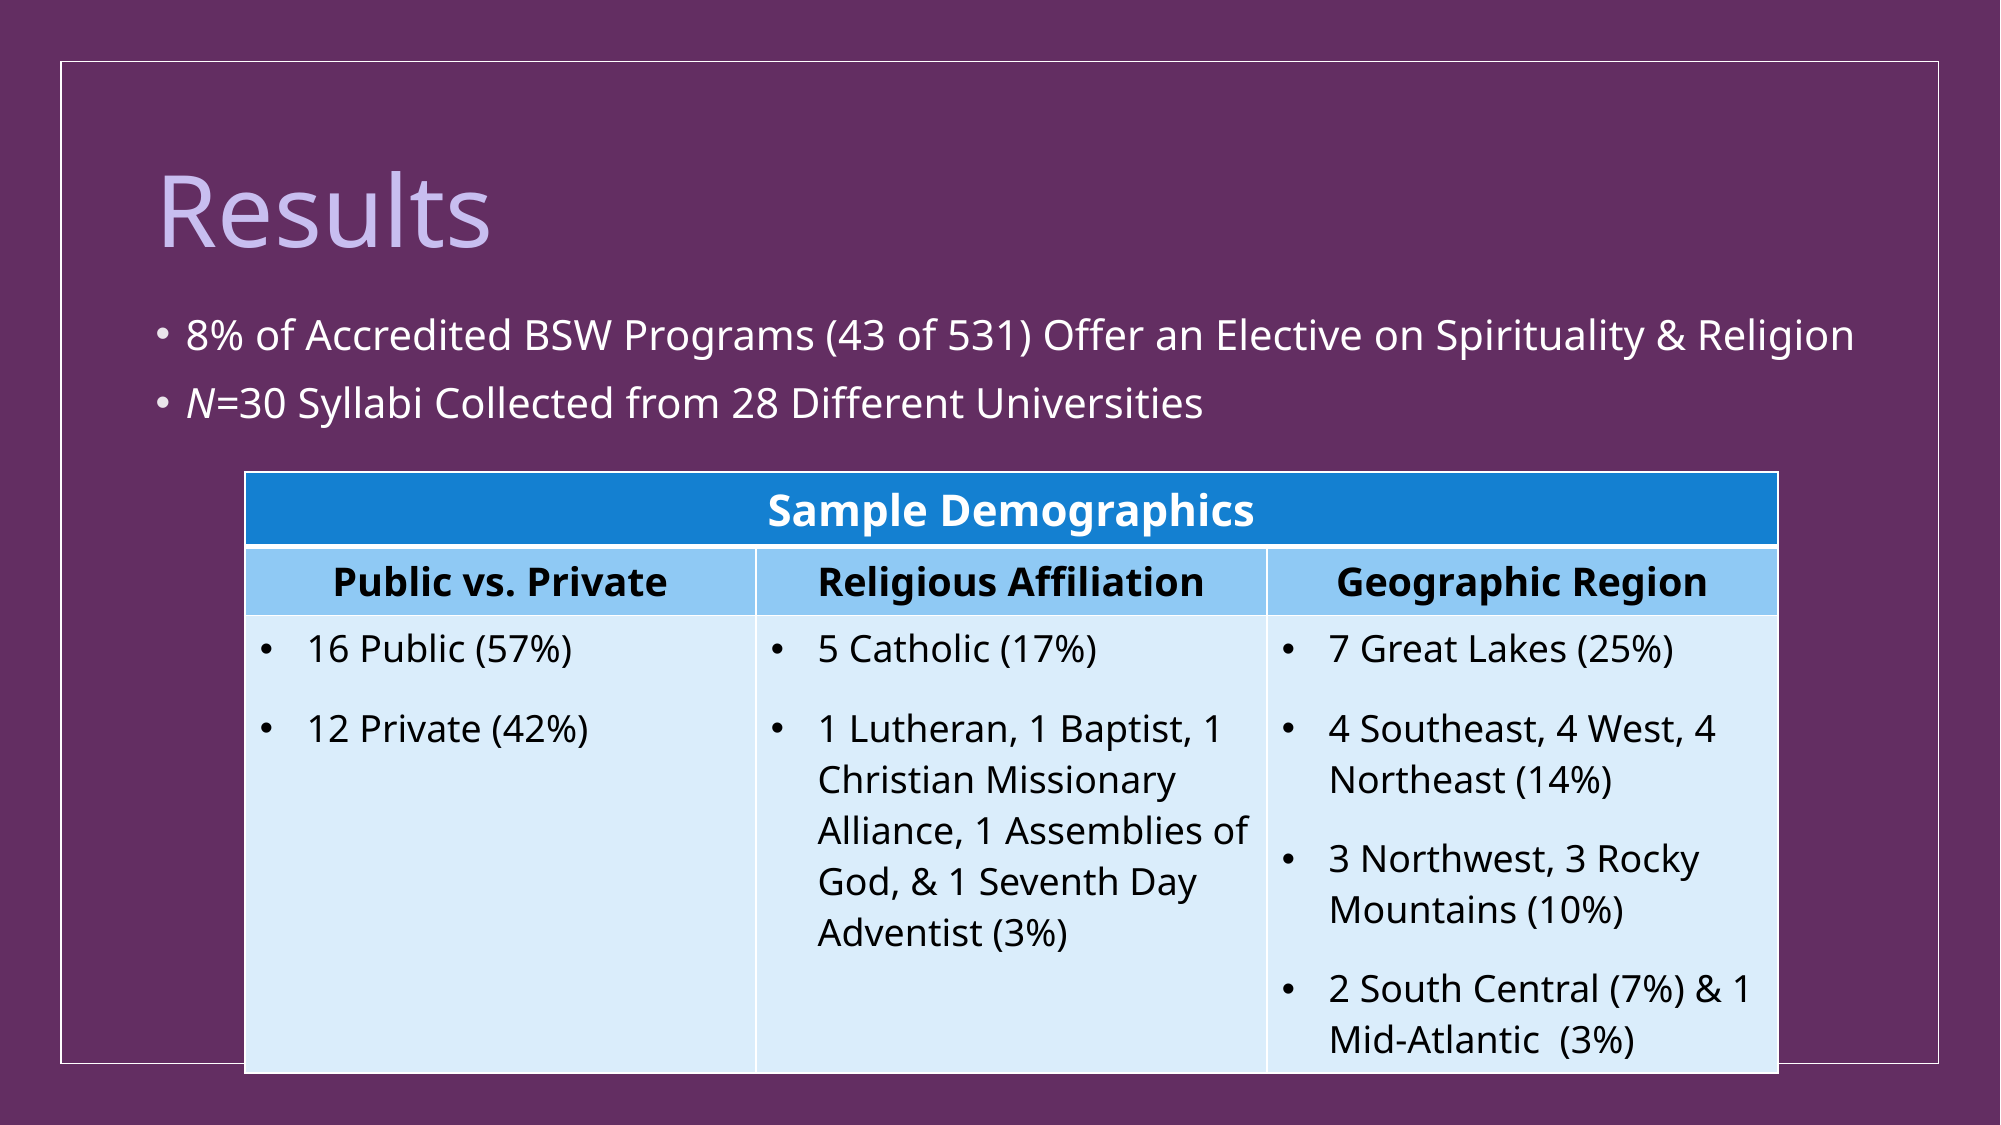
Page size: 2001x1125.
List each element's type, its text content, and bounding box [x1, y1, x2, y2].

table_cell 16 Public (57%) 12 Private (42%) [246, 616, 755, 1072]
table_cell Public vs. Private [246, 549, 755, 615]
table_cell 7 Great Lakes (25%) 4 Southeast, 4 West, 4 Northeast (14%) 3 Northwest, 3 Rocky Mountains (10%) 2 South Central (7%) & 1 Mid-Atlantic (3%) [1268, 616, 1777, 1072]
table_cell 5 Catholic (17%) 1 Lutheran, 1 Baptist, 1 Christian Missionary Alliance, 1 Assemblies of God, & 1 Seventh Day Adventist (3%) [757, 616, 1266, 1072]
table_cell Geographic Region [1268, 549, 1777, 615]
list 8% of Accredited BSW Programs (43 of 531) Offer an Elective on Spirituality & Religion N=30 Syllabi Collected from 28 Different Universities [140, 300, 1973, 473]
table_header Sample Demographics [246, 473, 1777, 544]
table_cell Religious Affiliation [757, 549, 1266, 615]
title Results [140, 102, 787, 300]
